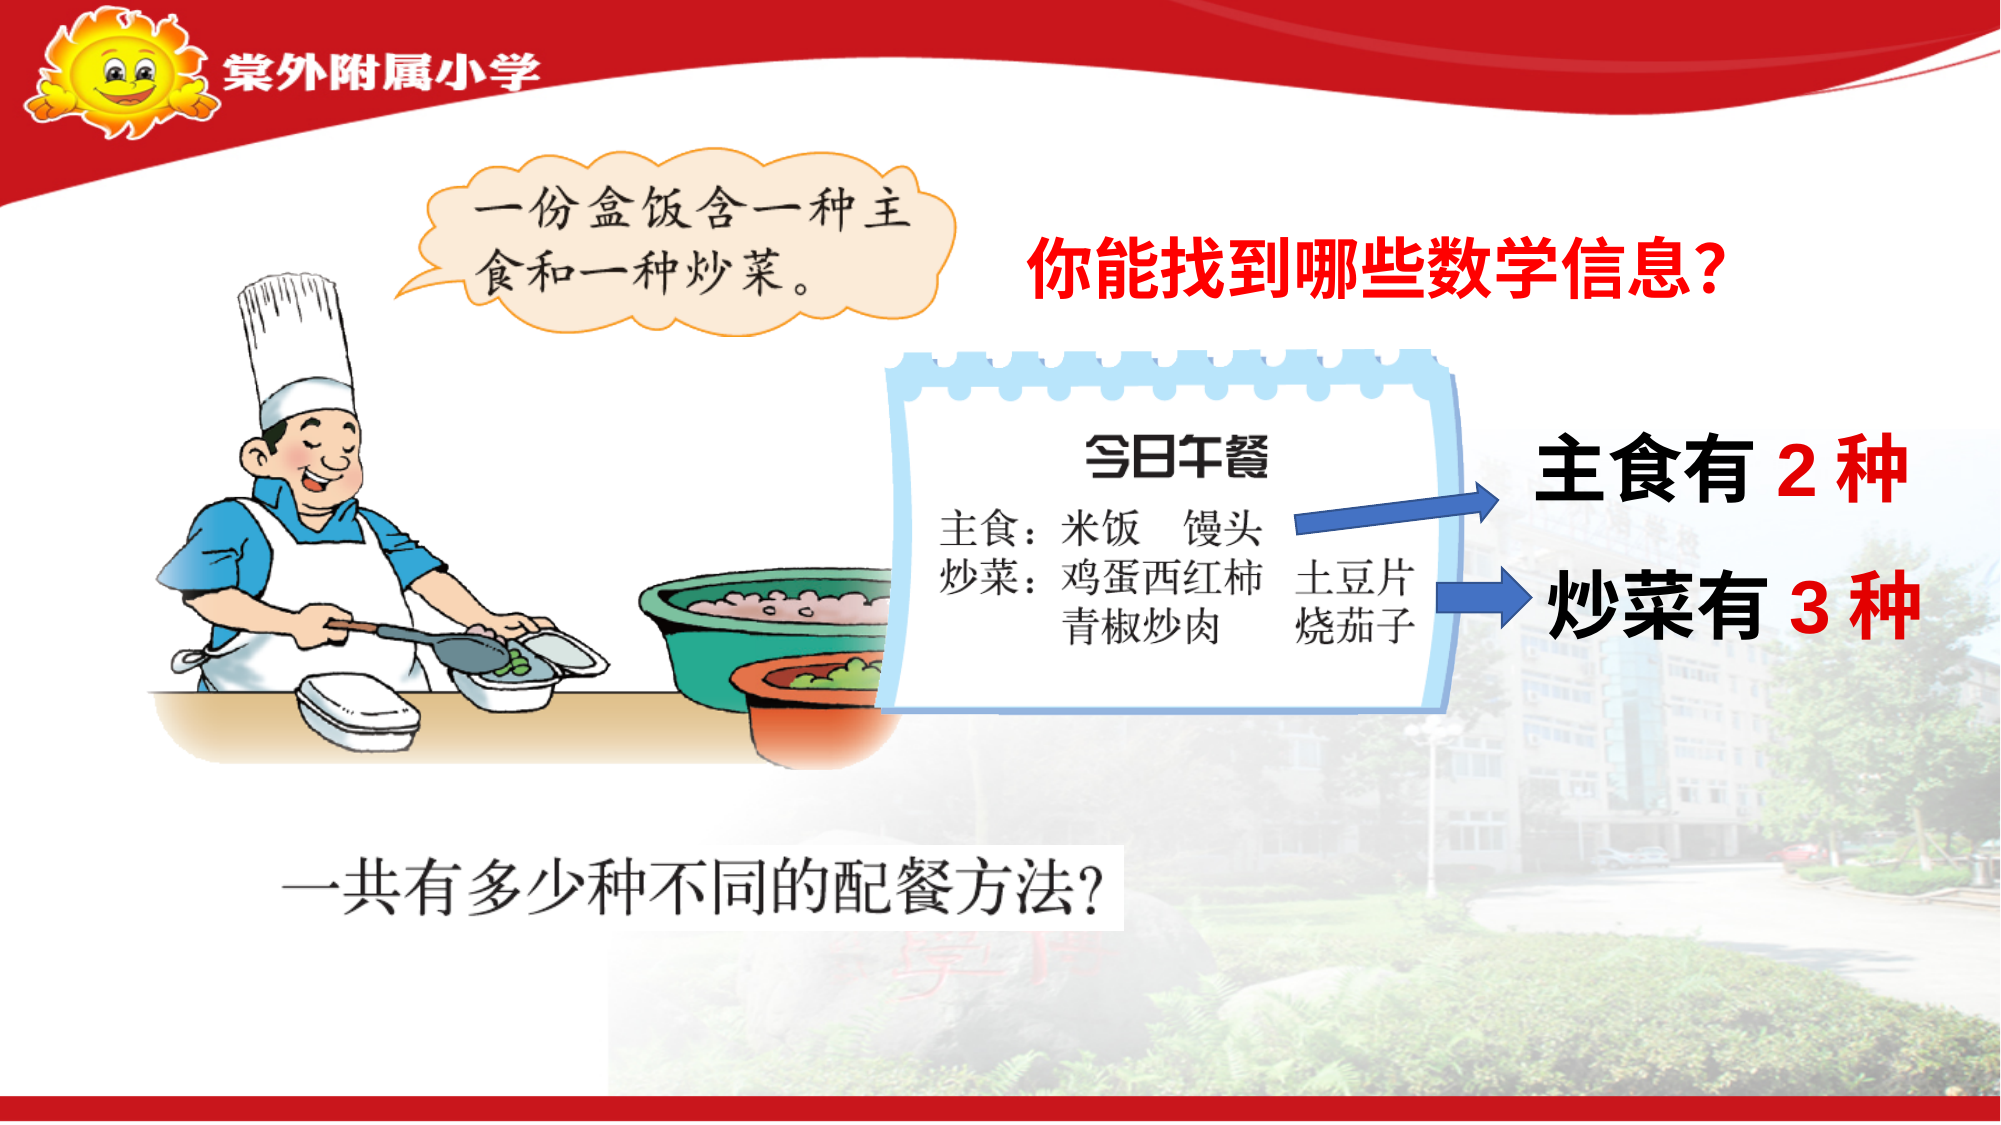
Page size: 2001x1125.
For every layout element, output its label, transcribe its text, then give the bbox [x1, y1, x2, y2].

text_box 你能找到哪些数学信息？ [1011, 219, 1874, 315]
picture [0, 0, 2001, 1125]
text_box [1295, 414, 1935, 611]
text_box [1436, 550, 1948, 657]
